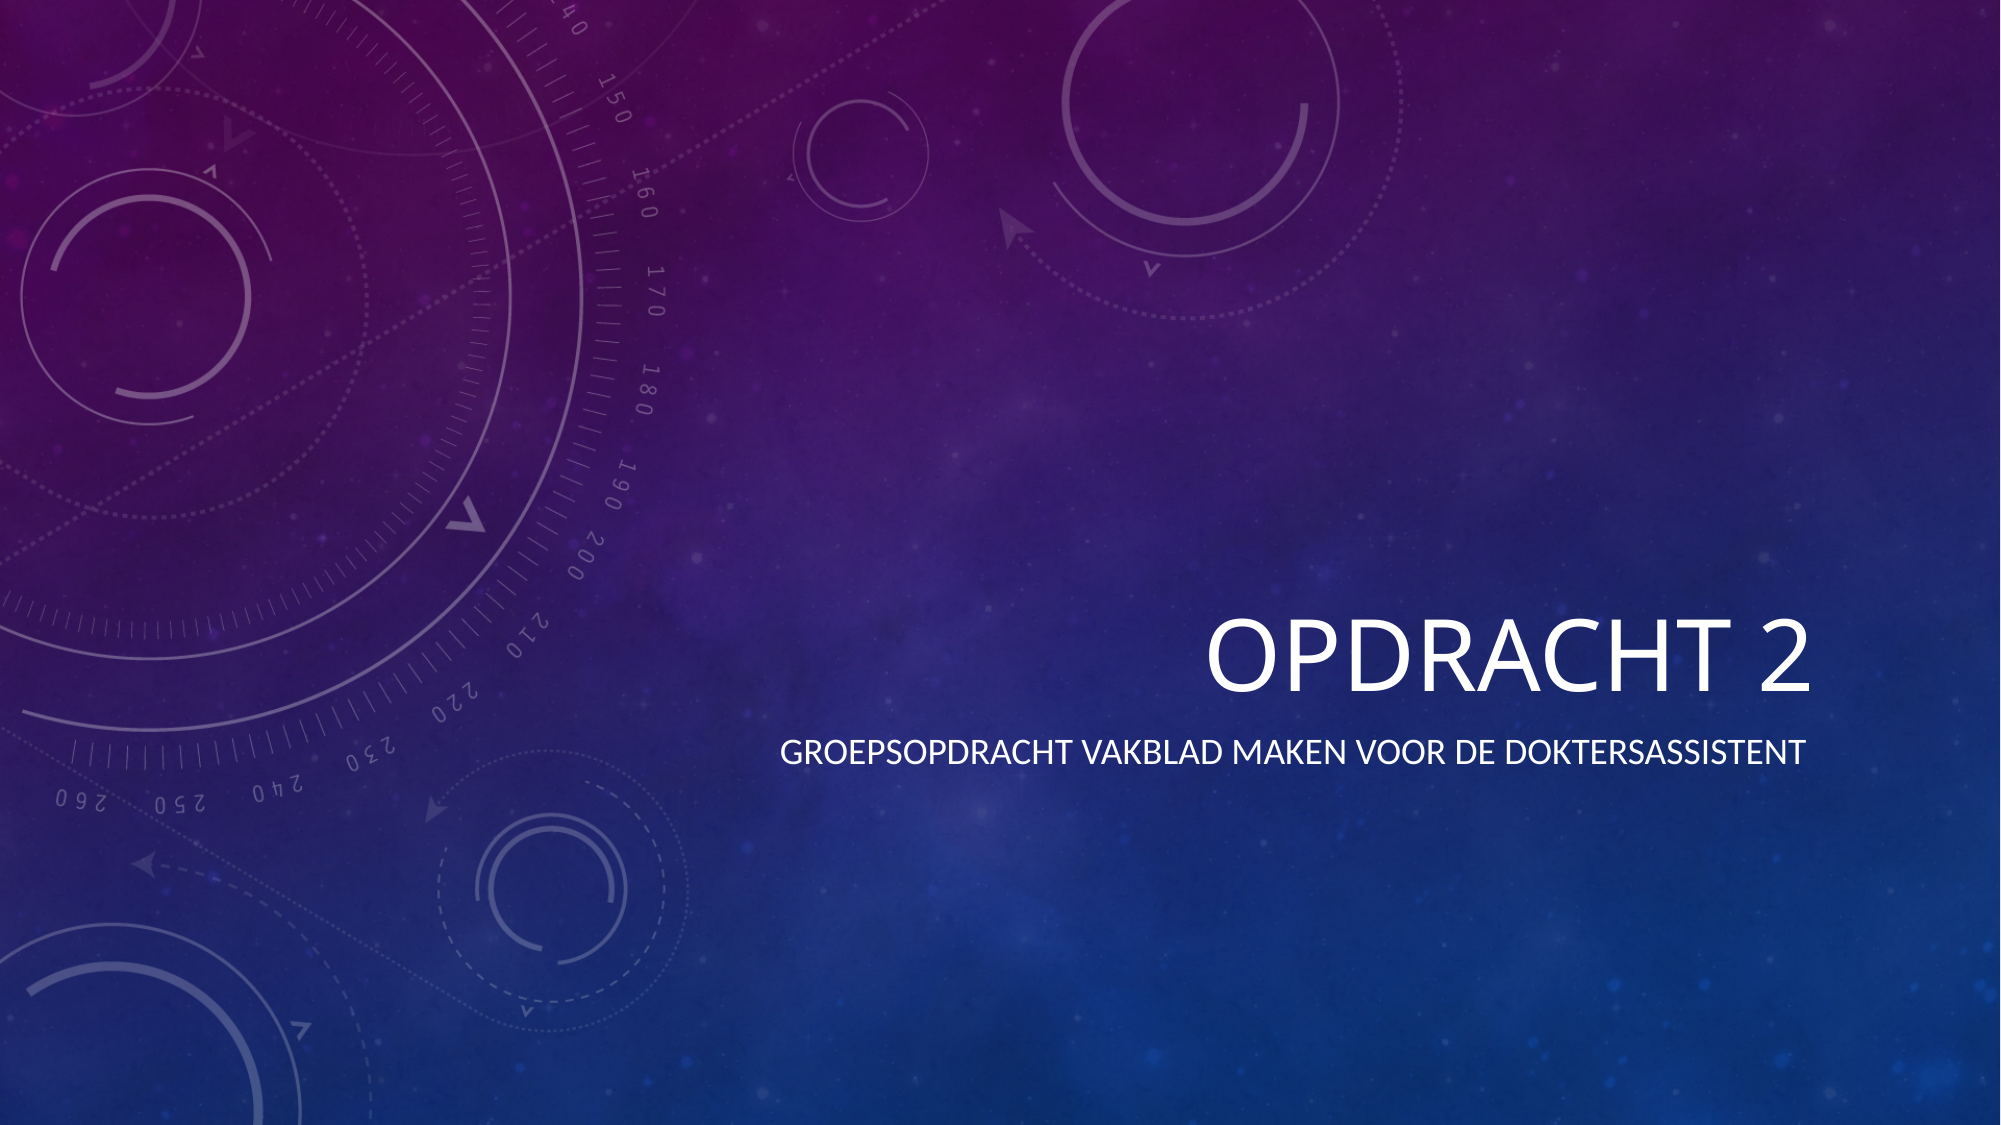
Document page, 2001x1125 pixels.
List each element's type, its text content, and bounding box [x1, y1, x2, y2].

picture [0, 0, 2001, 1125]
title OpDracht 2 [650, 322, 1831, 719]
subtitle Groepsopdracht Vakblad maken voor de doktersassistent [650, 719, 1831, 950]
